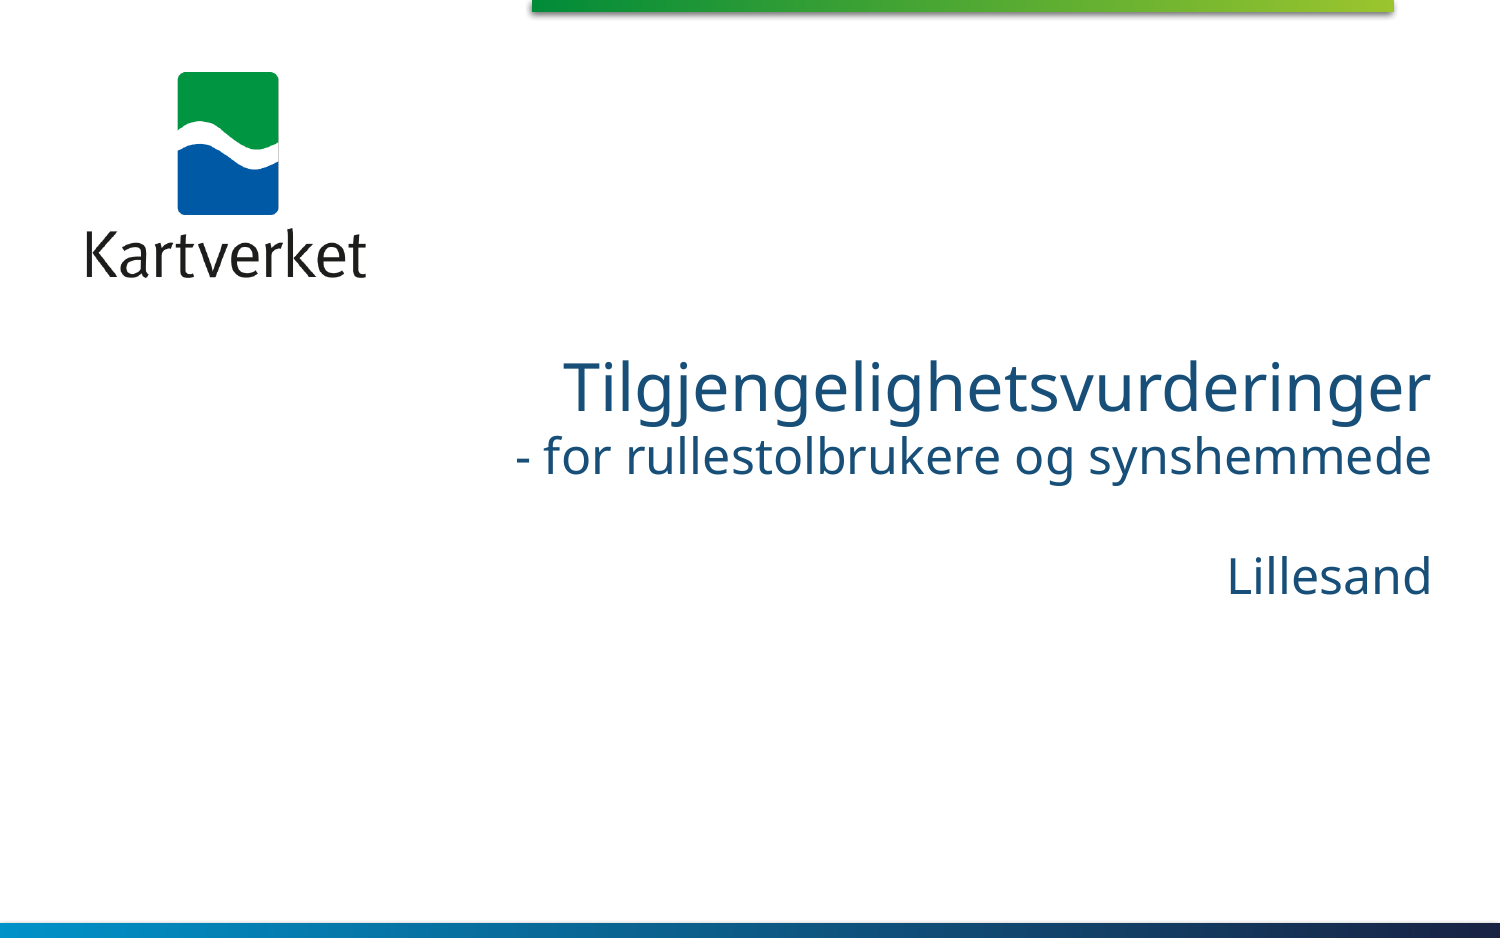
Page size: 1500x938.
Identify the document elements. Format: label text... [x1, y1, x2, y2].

text_box Tilgjengelighetsvurderinger - for rullestolbrukere og synshemmede Lillesand [66, 337, 1449, 613]
